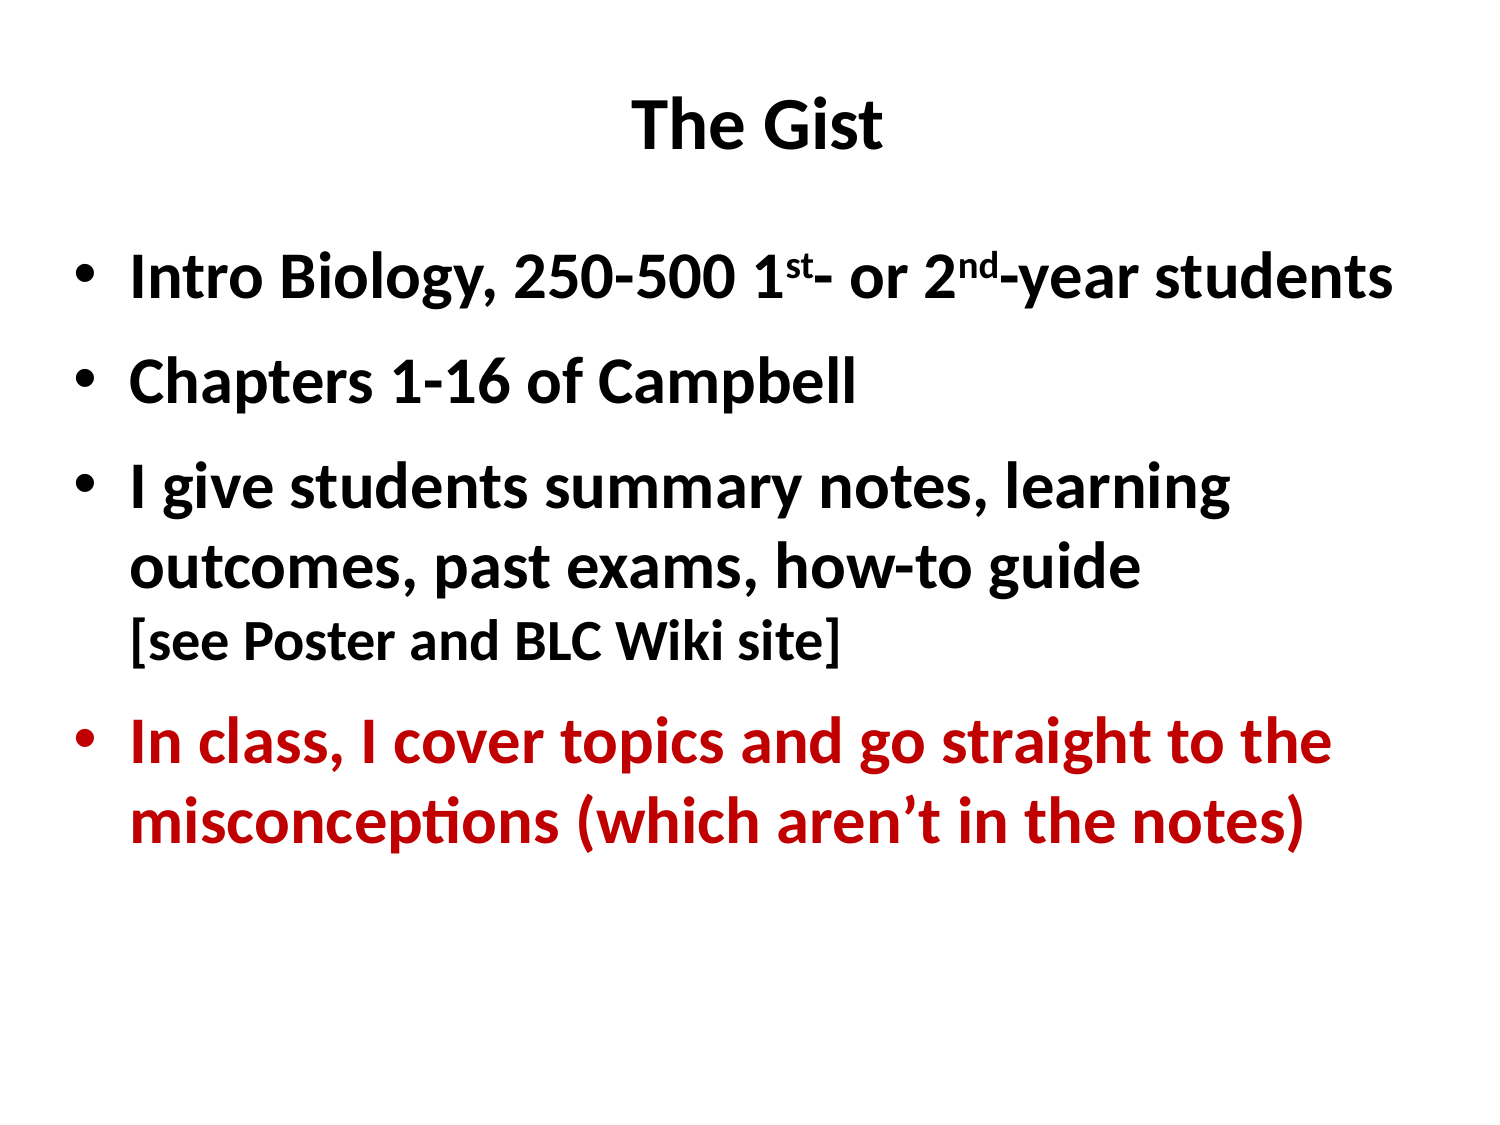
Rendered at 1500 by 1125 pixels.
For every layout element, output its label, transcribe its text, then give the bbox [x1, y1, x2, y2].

text_box Intro Biology, 250-500 1st- or 2nd-year students Chapters 1-16 of Campbell I give students summary notes, learning outcomes, past exams, how-to guide [see Poster and BLC Wiki site] In class, I cover topics and go straight to the misconceptions (which aren’t in the notes) [58, 224, 1458, 865]
text_box The Gist [58, 67, 1458, 173]
